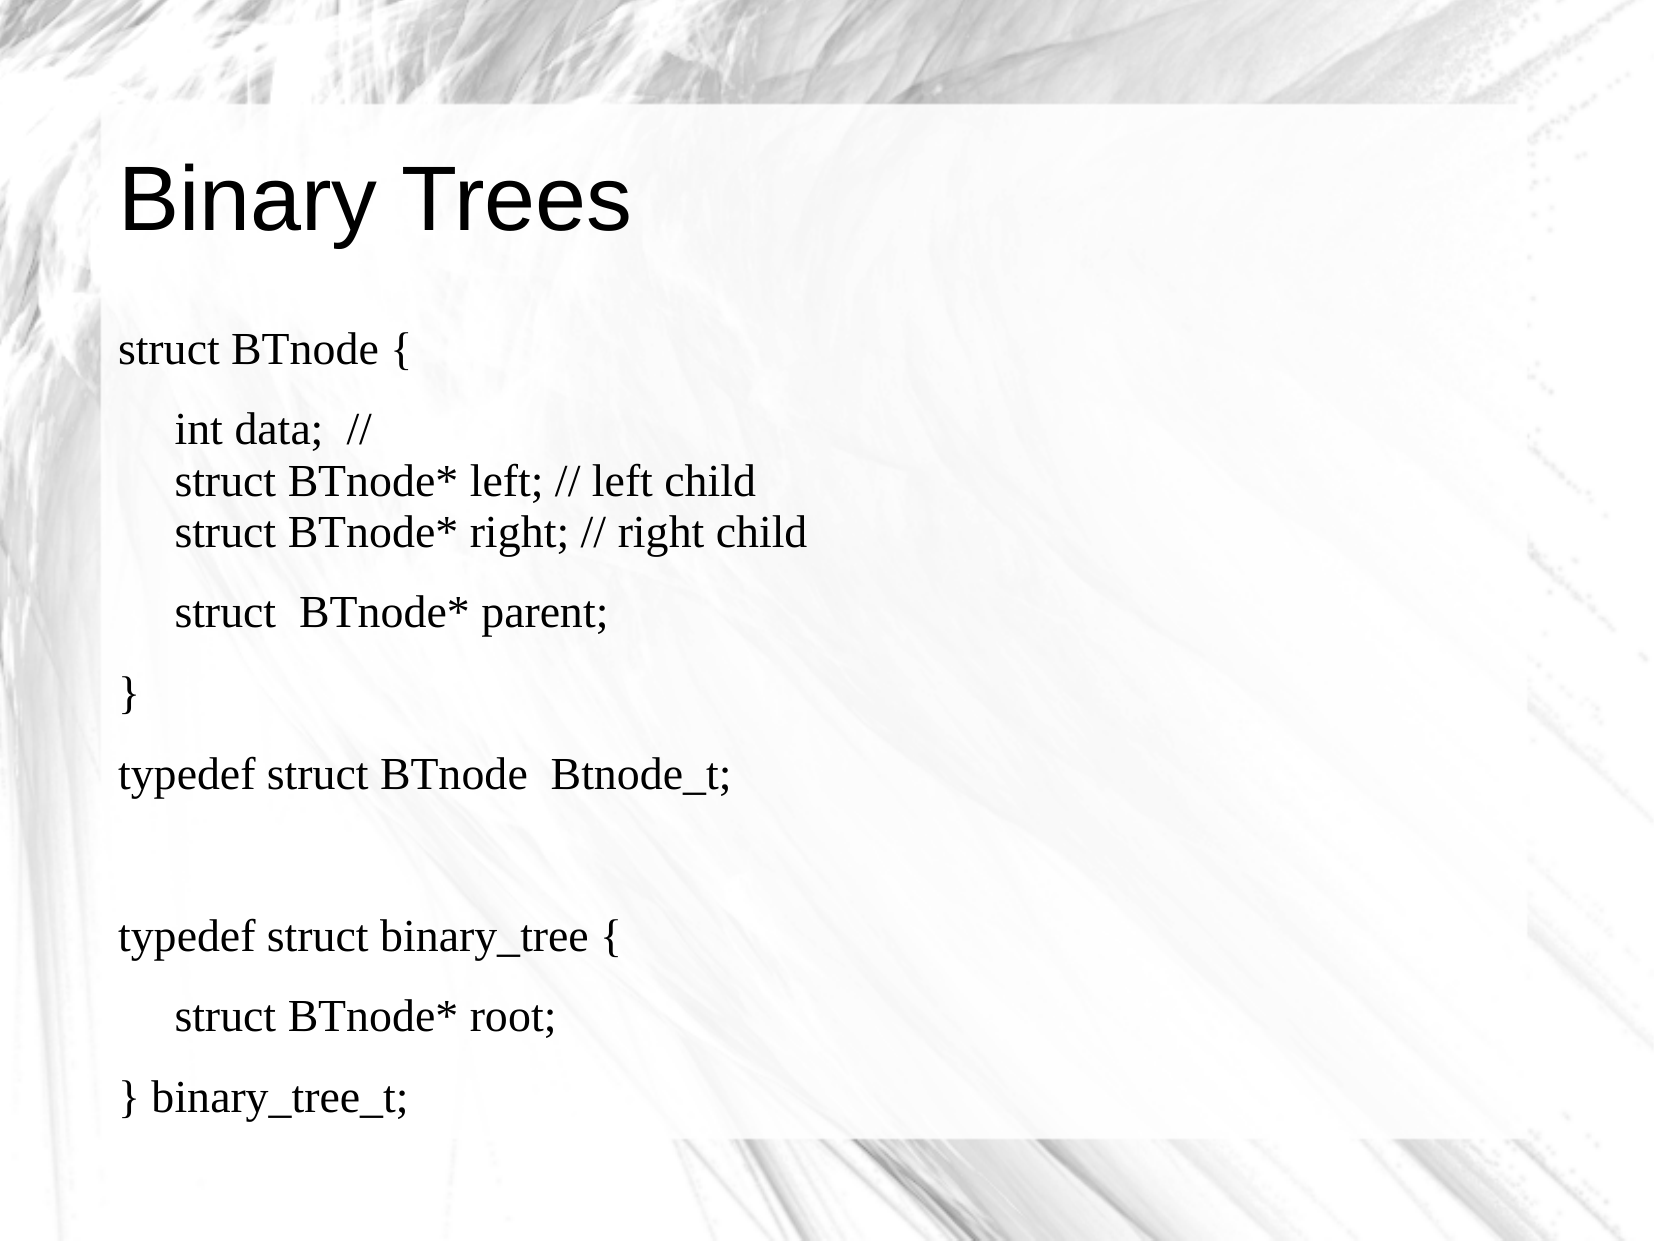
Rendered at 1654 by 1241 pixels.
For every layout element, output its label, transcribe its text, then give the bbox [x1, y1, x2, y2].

title Binary Trees [118, 93, 1506, 299]
picture [0, 0, 1654, 1241]
list struct BTnode { int data; // struct BTnode* left; // left child struct BTnode* right; // right child struct BTnode* parent; } typedef struct BTnode Btnode_t; typedef struct binary_tree { struct BTnode* root; } binary_tree_t; [118, 319, 1571, 1109]
